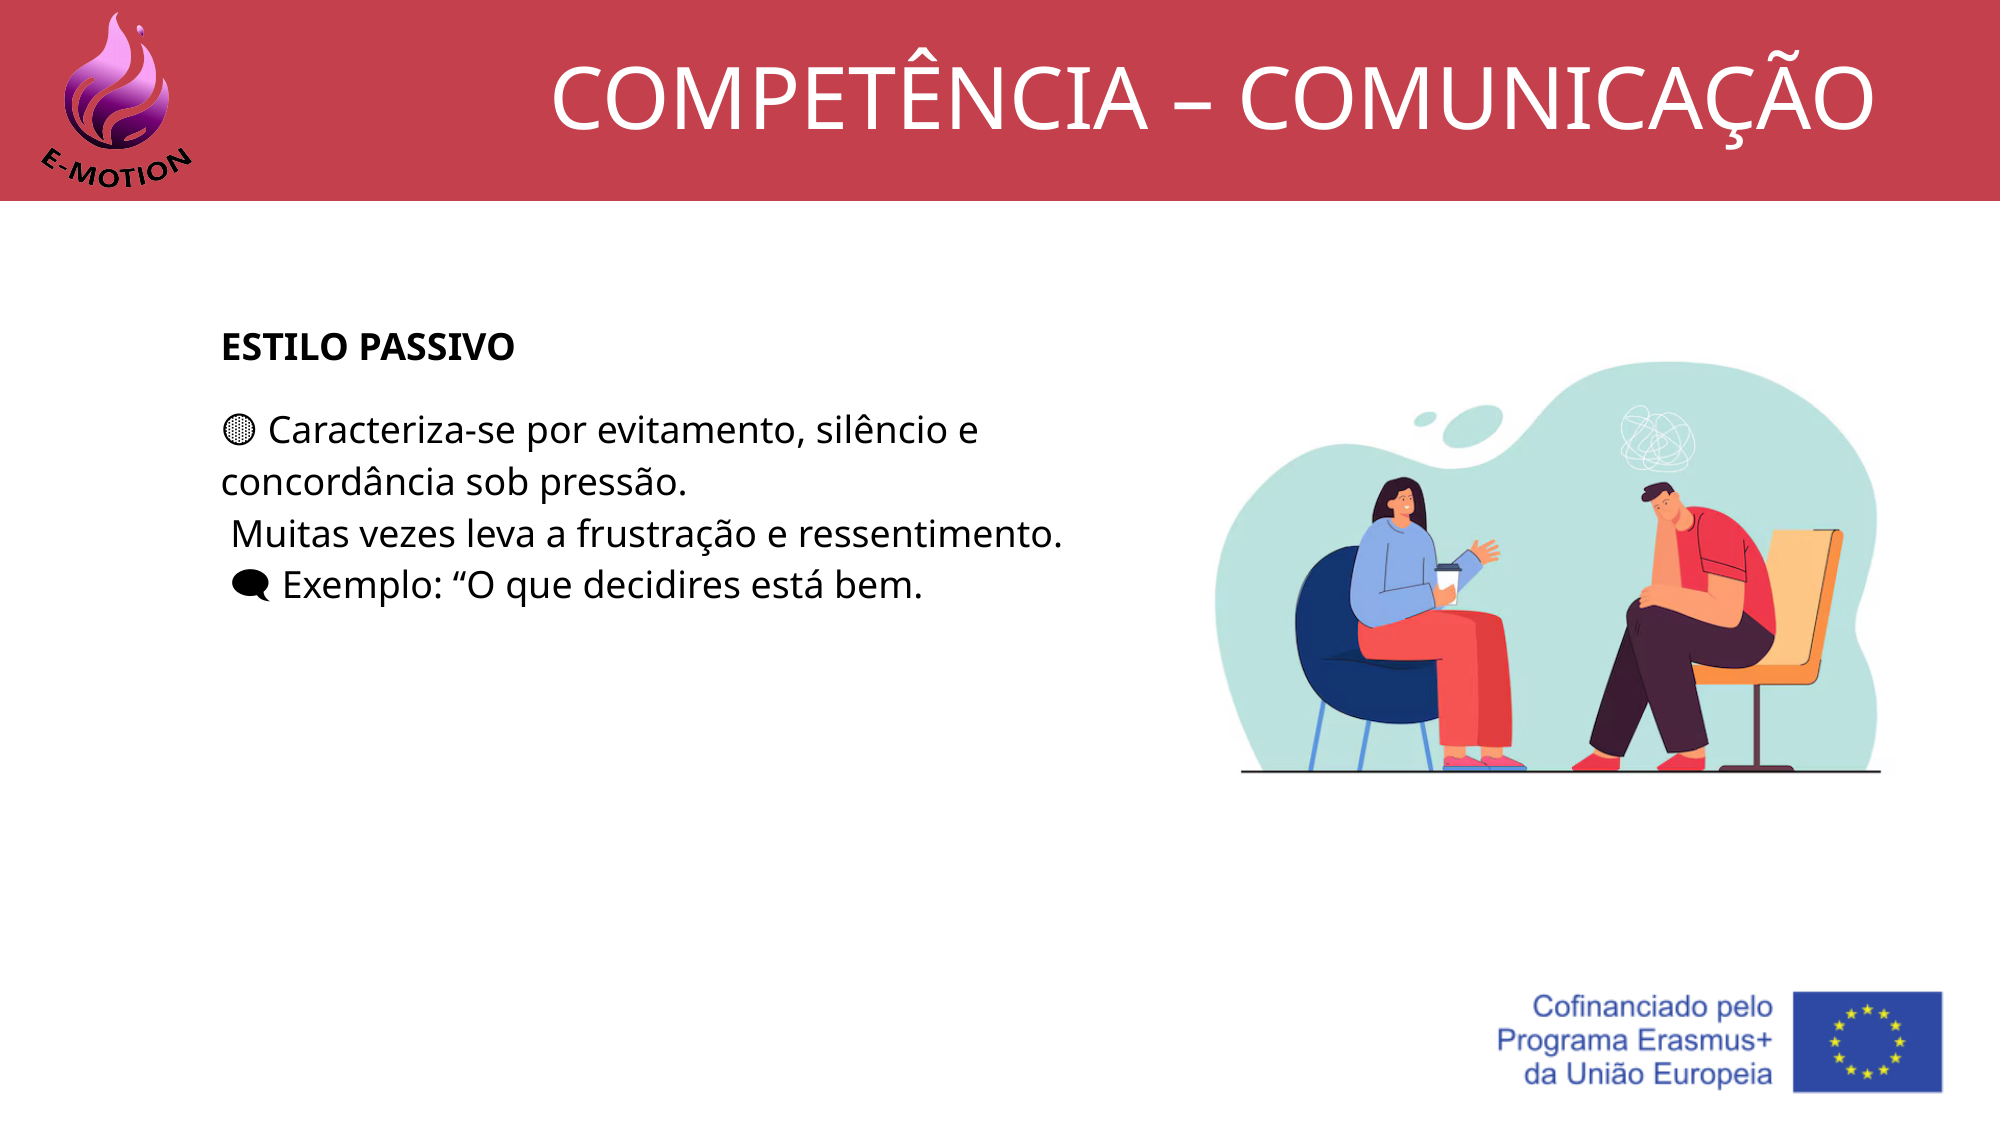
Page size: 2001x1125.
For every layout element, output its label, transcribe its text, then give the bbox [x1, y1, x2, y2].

text_box COMPETÊNCIA – COMUNICAÇÃO [518, 35, 1894, 183]
text_box ESTILO PASSIVO 🟡 Caracteriza-se por evitamento, silêncio e concordância sob pressão. Muitas vezes leva a frustração e ressentimento. 🗨️ Exemplo: “O que decidires está bem. [205, 308, 1157, 614]
picture [1162, 290, 1934, 817]
picture [1396, 955, 2000, 1125]
picture [0, 0, 253, 247]
